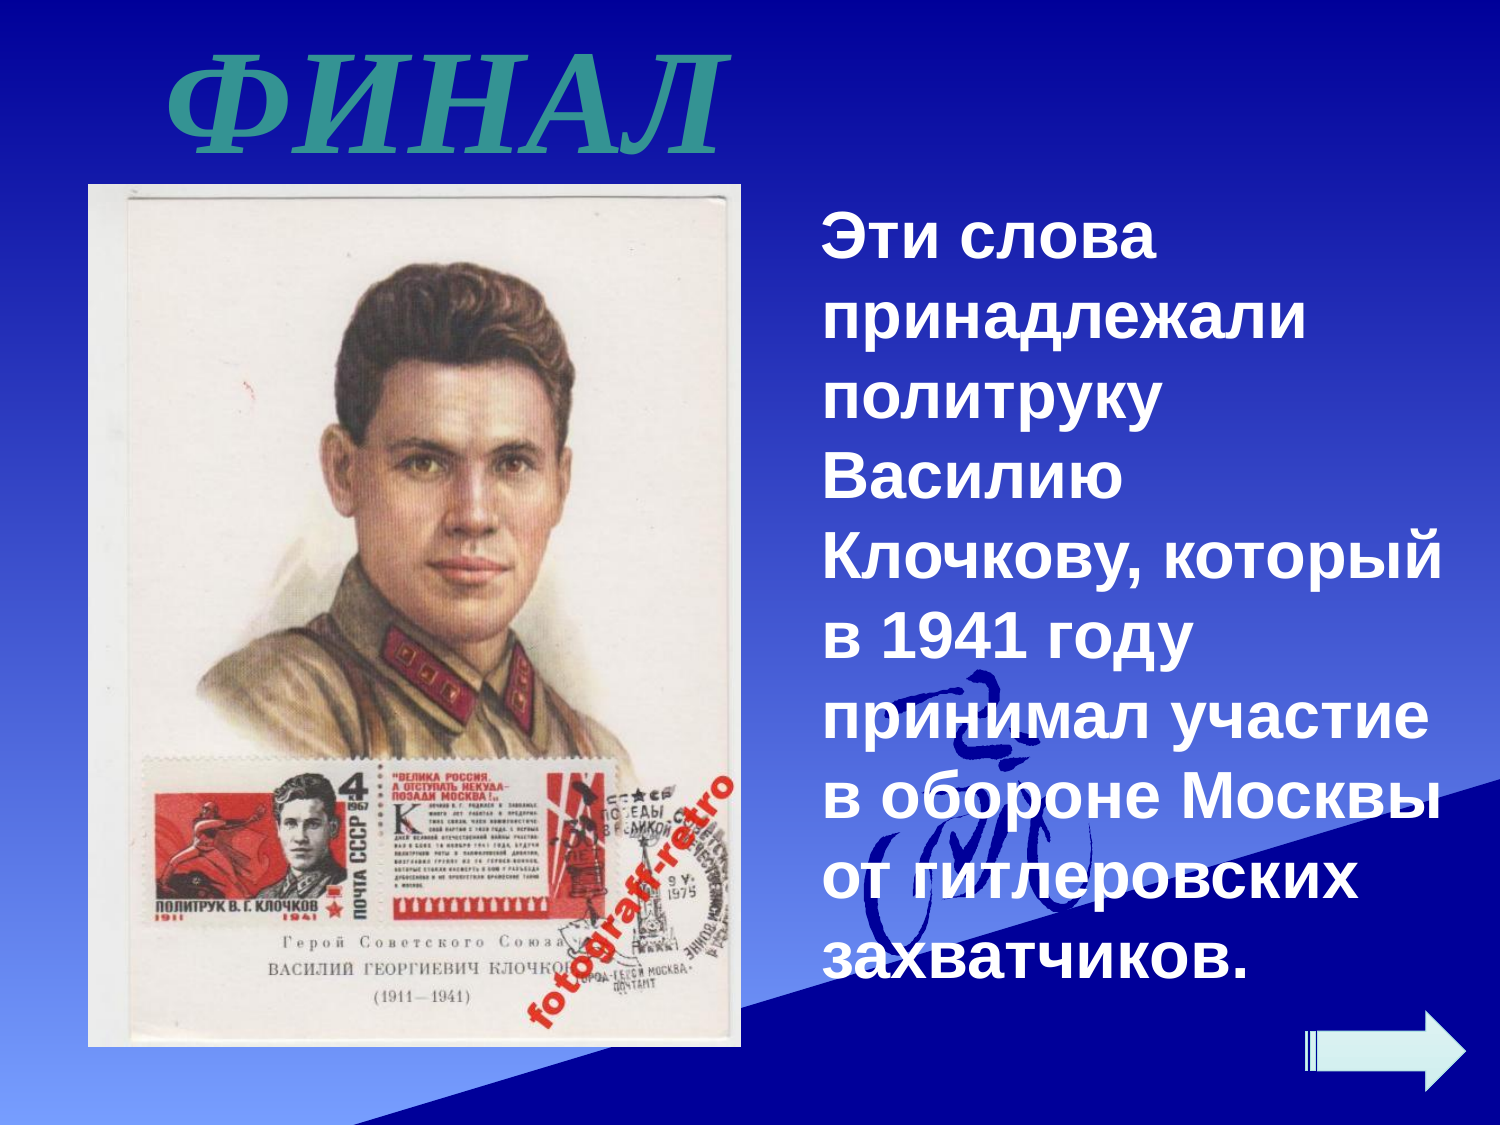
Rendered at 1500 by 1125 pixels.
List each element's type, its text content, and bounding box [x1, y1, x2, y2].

text_box [1317, 1010, 1467, 1093]
list Эти слова принадлежали политруку Василию Клочкову, который в 1941 году принимал участие в обороне Москвы от гитлеровских захватчиков. [749, 184, 1471, 1059]
picture [88, 184, 741, 1047]
title ФИНАЛ [149, 0, 1500, 188]
text_box [1310, 1031, 1316, 1071]
